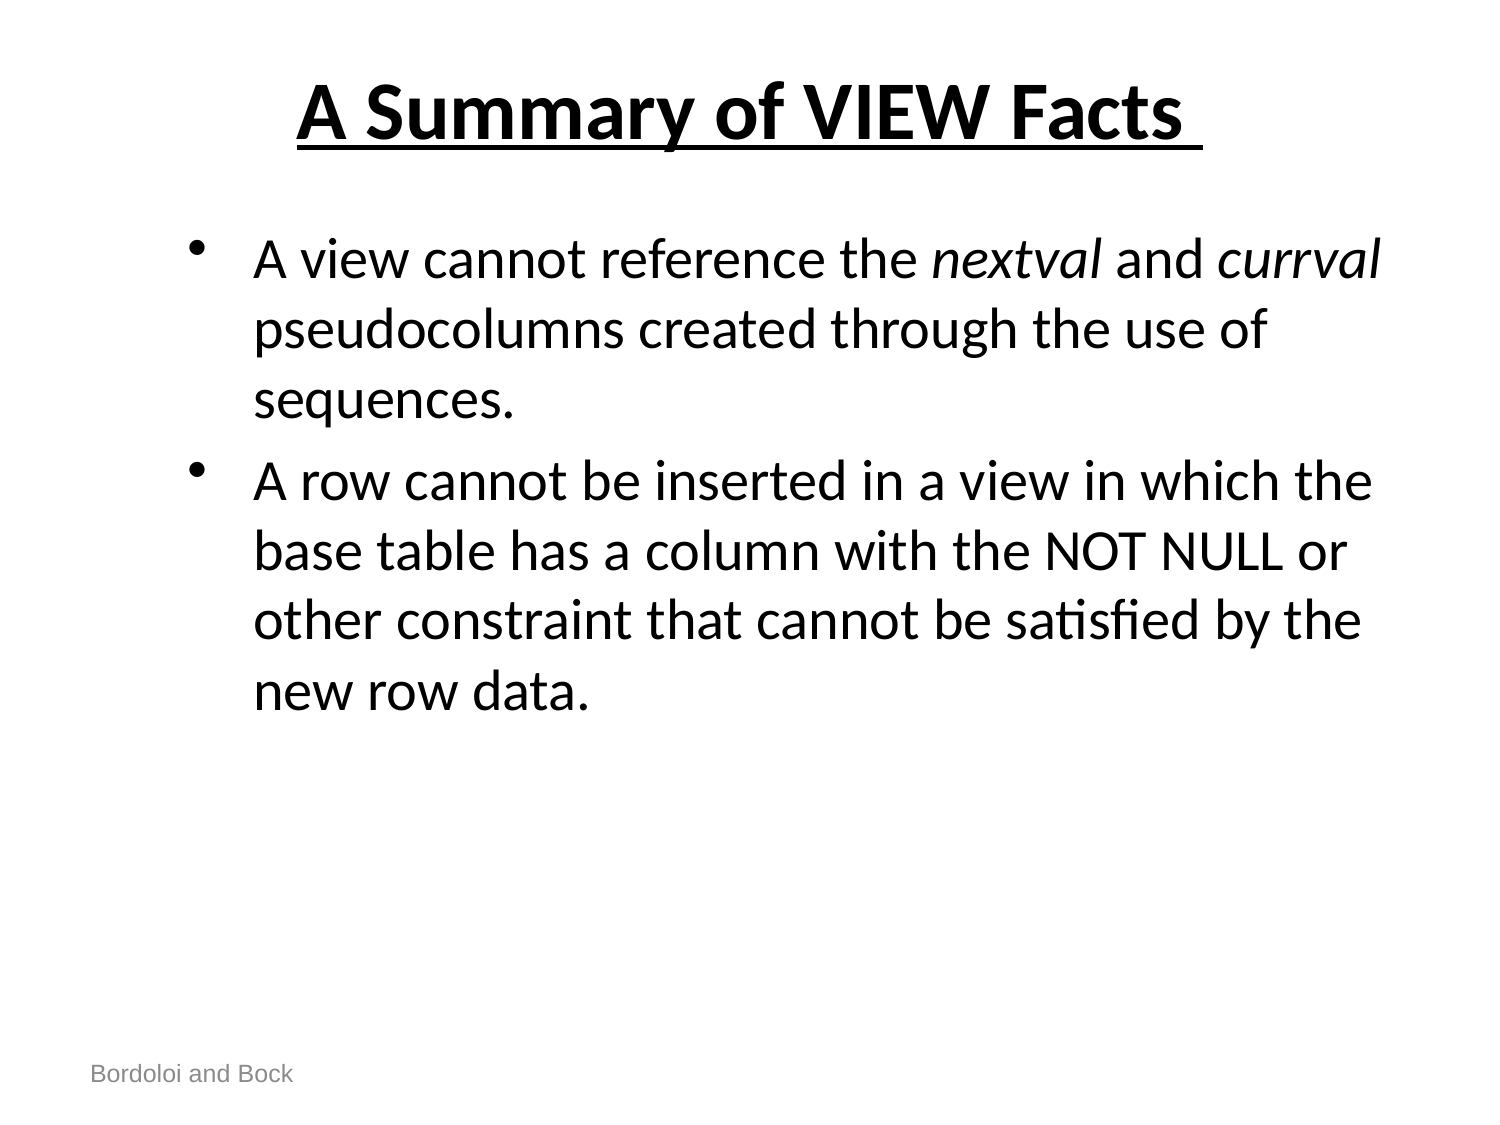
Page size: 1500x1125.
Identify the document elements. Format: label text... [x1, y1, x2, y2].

list A view cannot reference the nextval and currval pseudocolumns created through the use of sequences. A row cannot be inserted in a view in which the base table has a column with the NOT NULL or other constraint that cannot be satisfied by the new row data. [87, 212, 1463, 1038]
slide_number Bordoloi and Bock [75, 1042, 425, 1103]
title A Summary of VIEW Facts [112, 37, 1388, 175]
